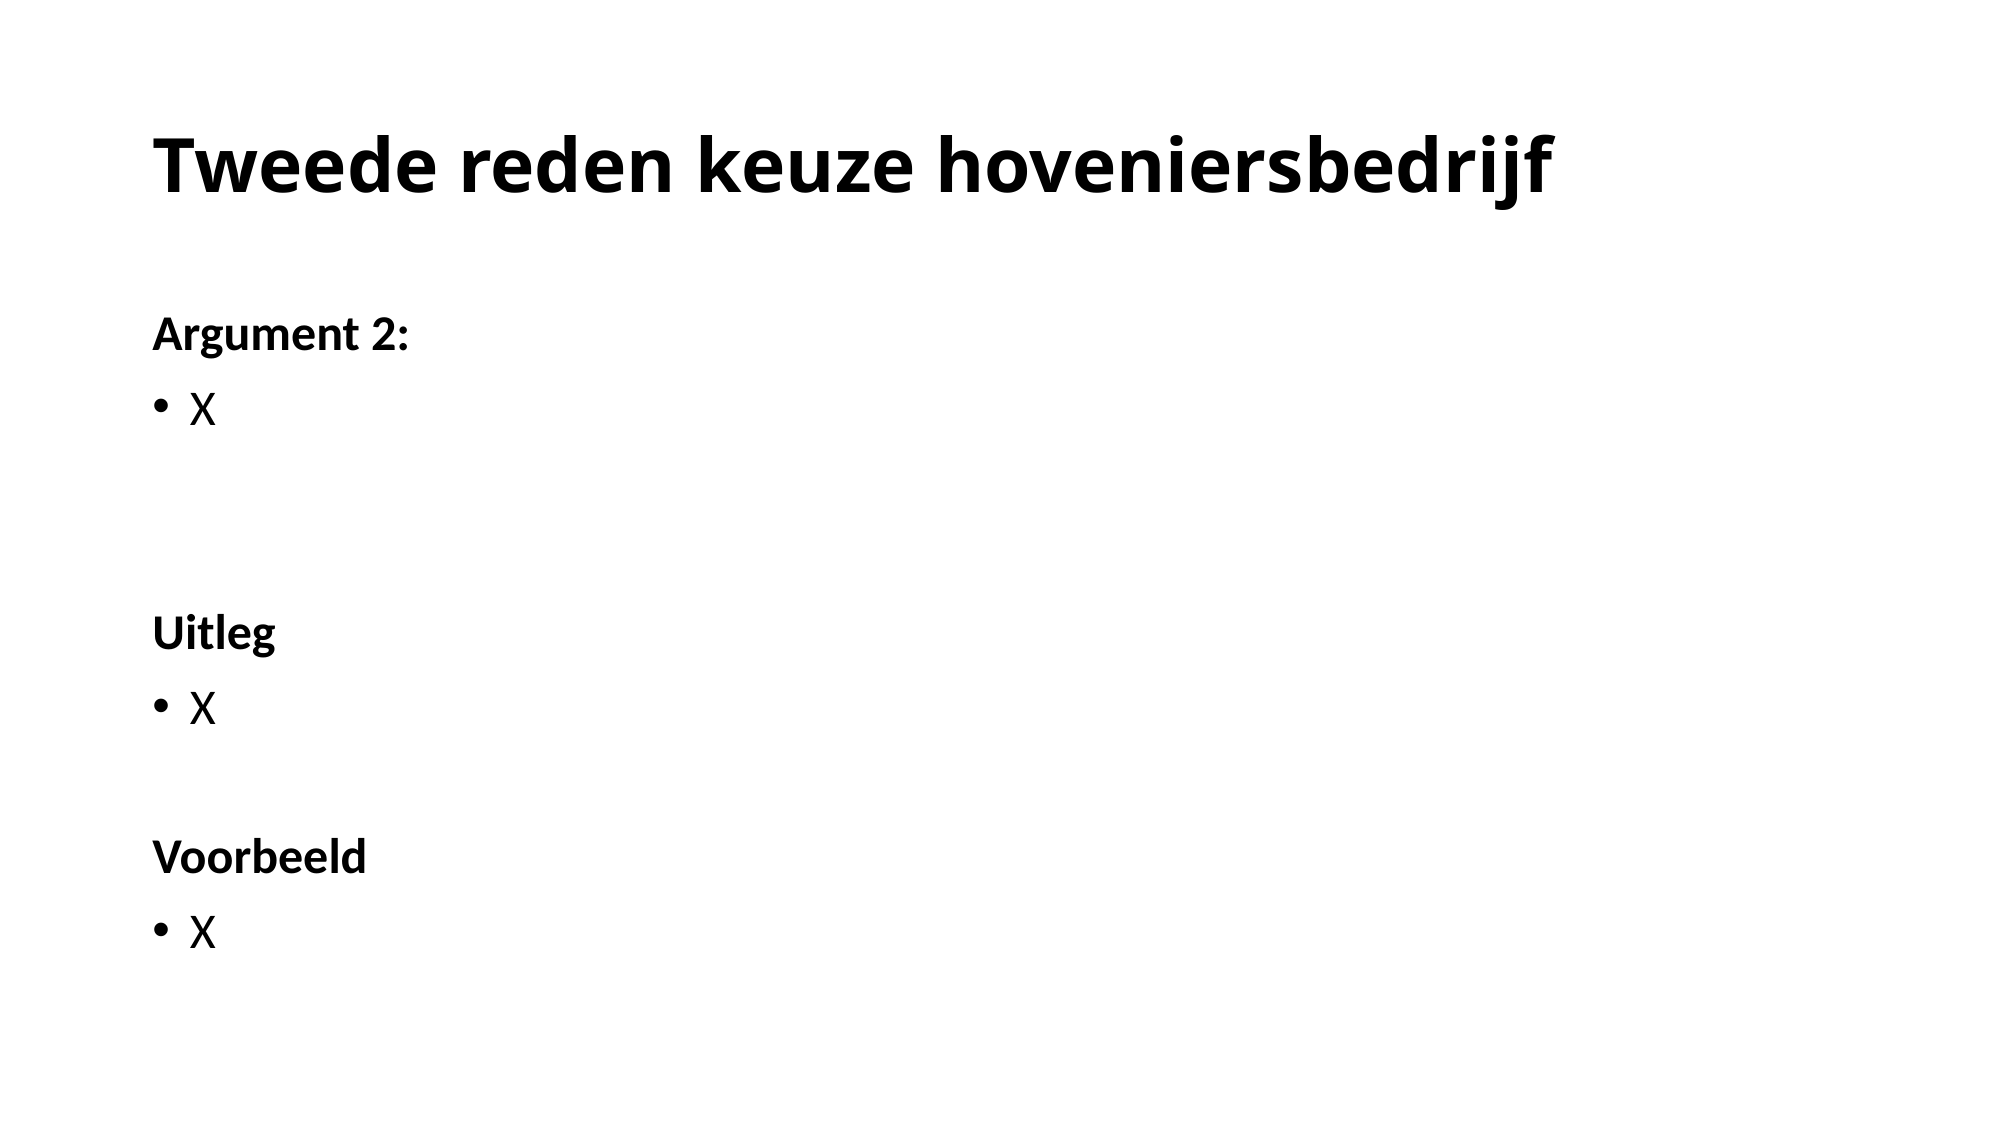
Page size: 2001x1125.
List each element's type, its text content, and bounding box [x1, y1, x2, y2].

title Tweede reden keuze hoveniersbedrijf [137, 59, 1863, 278]
list Argument 2: X Uitleg X Voorbeeld X [137, 299, 1863, 1014]
